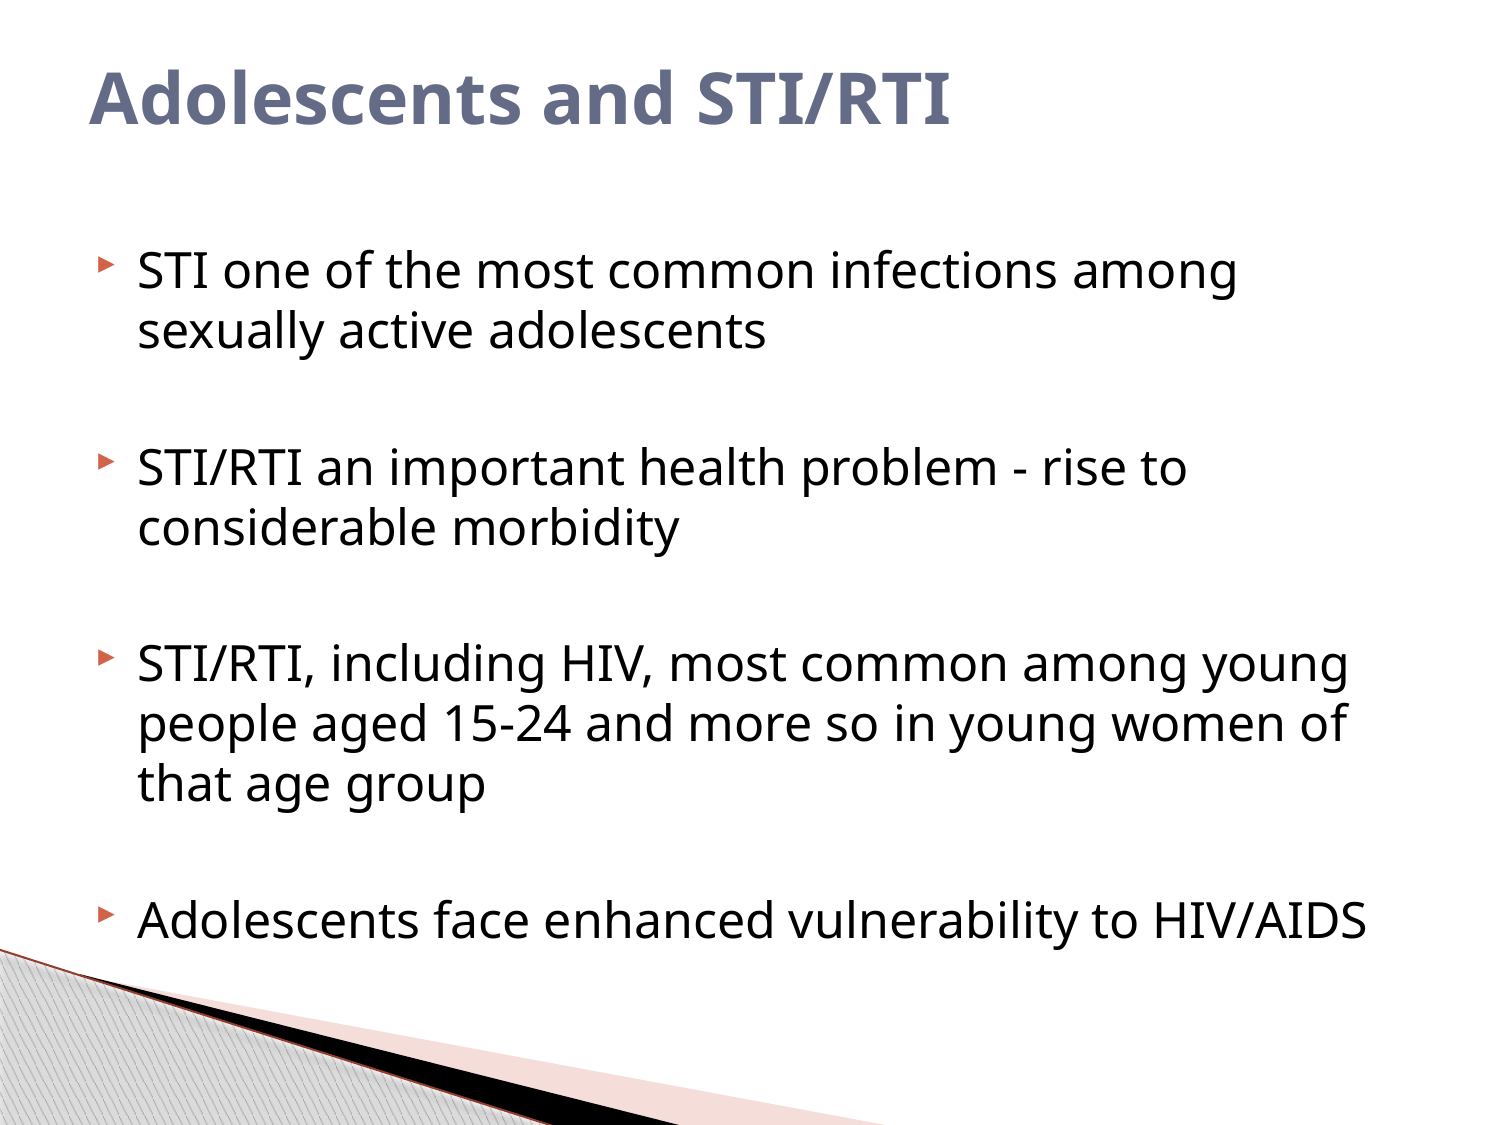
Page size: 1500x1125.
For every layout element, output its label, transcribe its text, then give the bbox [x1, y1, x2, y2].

title Adolescents and STI/RTI [75, 45, 1425, 233]
list STI one of the most common infections among sexually active adolescents STI/RTI an important health problem - rise to considerable morbidity STI/RTI, including HIV, most common among young people aged 15-24 and more so in young women of that age group Adolescents face enhanced vulnerability to HIV/AIDS [62, 162, 1413, 1045]
